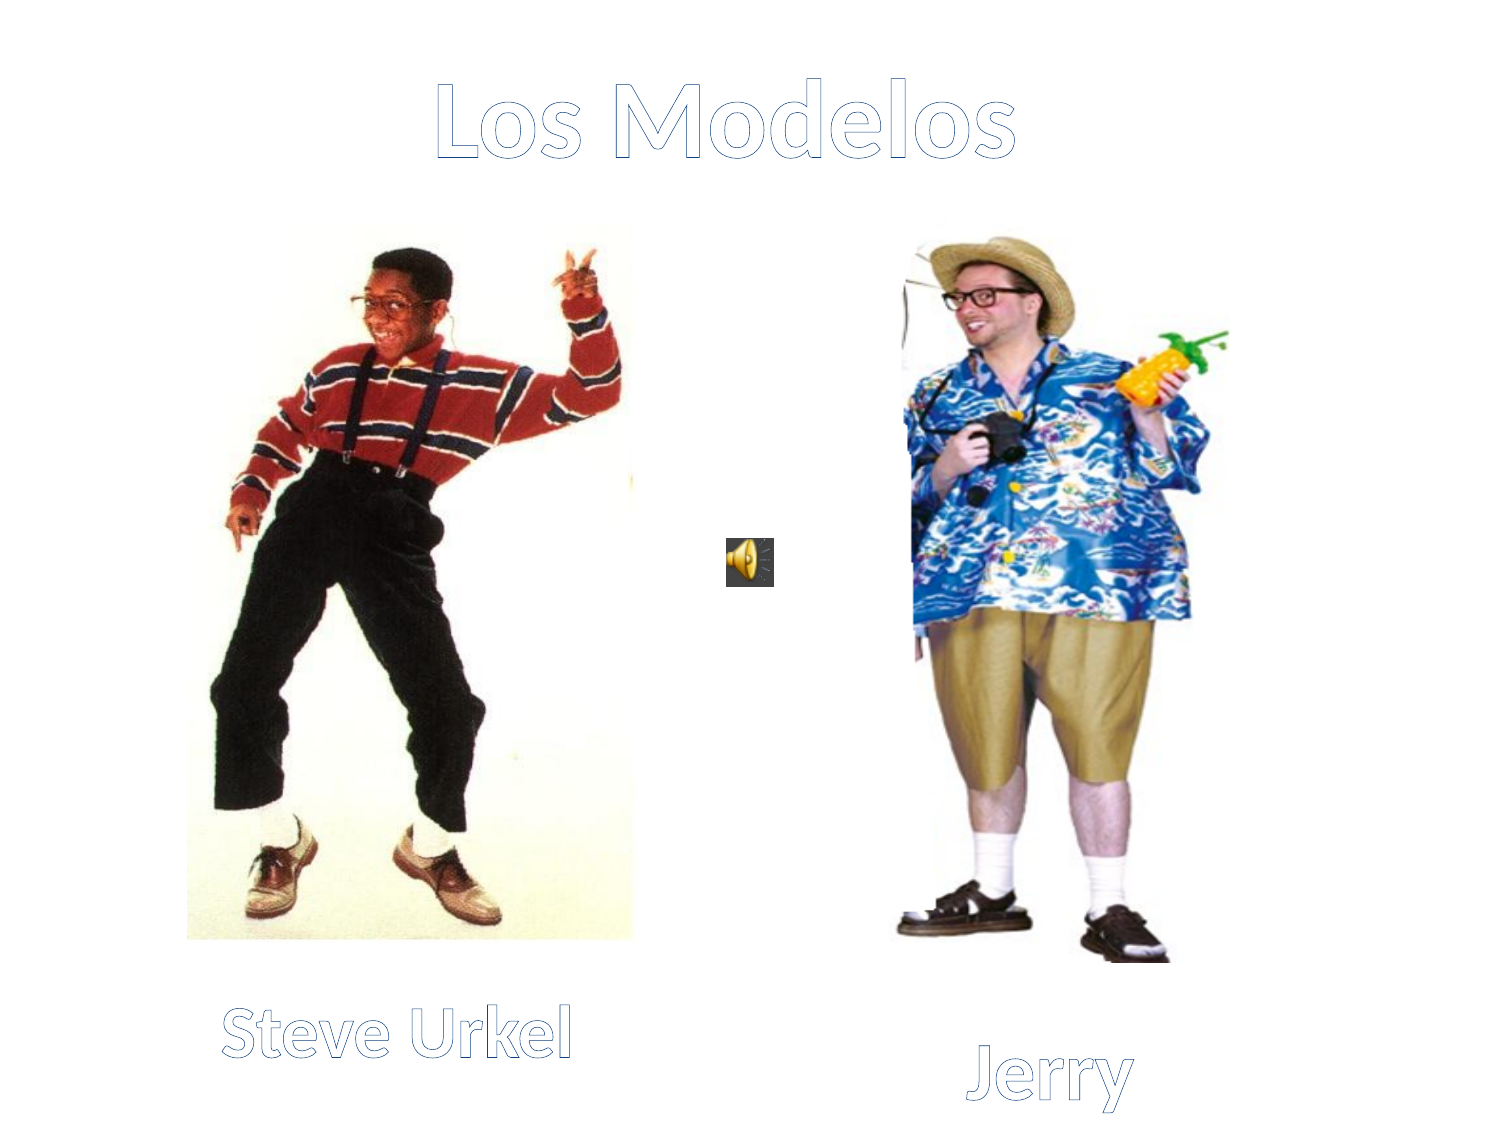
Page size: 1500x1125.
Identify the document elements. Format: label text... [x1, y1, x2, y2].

text_box Jerry [951, 1008, 1150, 1124]
text_box Los Modelos [150, 37, 1300, 188]
picture [724, 537, 776, 588]
text_box Steve Urkel [137, 974, 658, 1080]
picture [887, 212, 1257, 964]
picture [187, 224, 638, 943]
